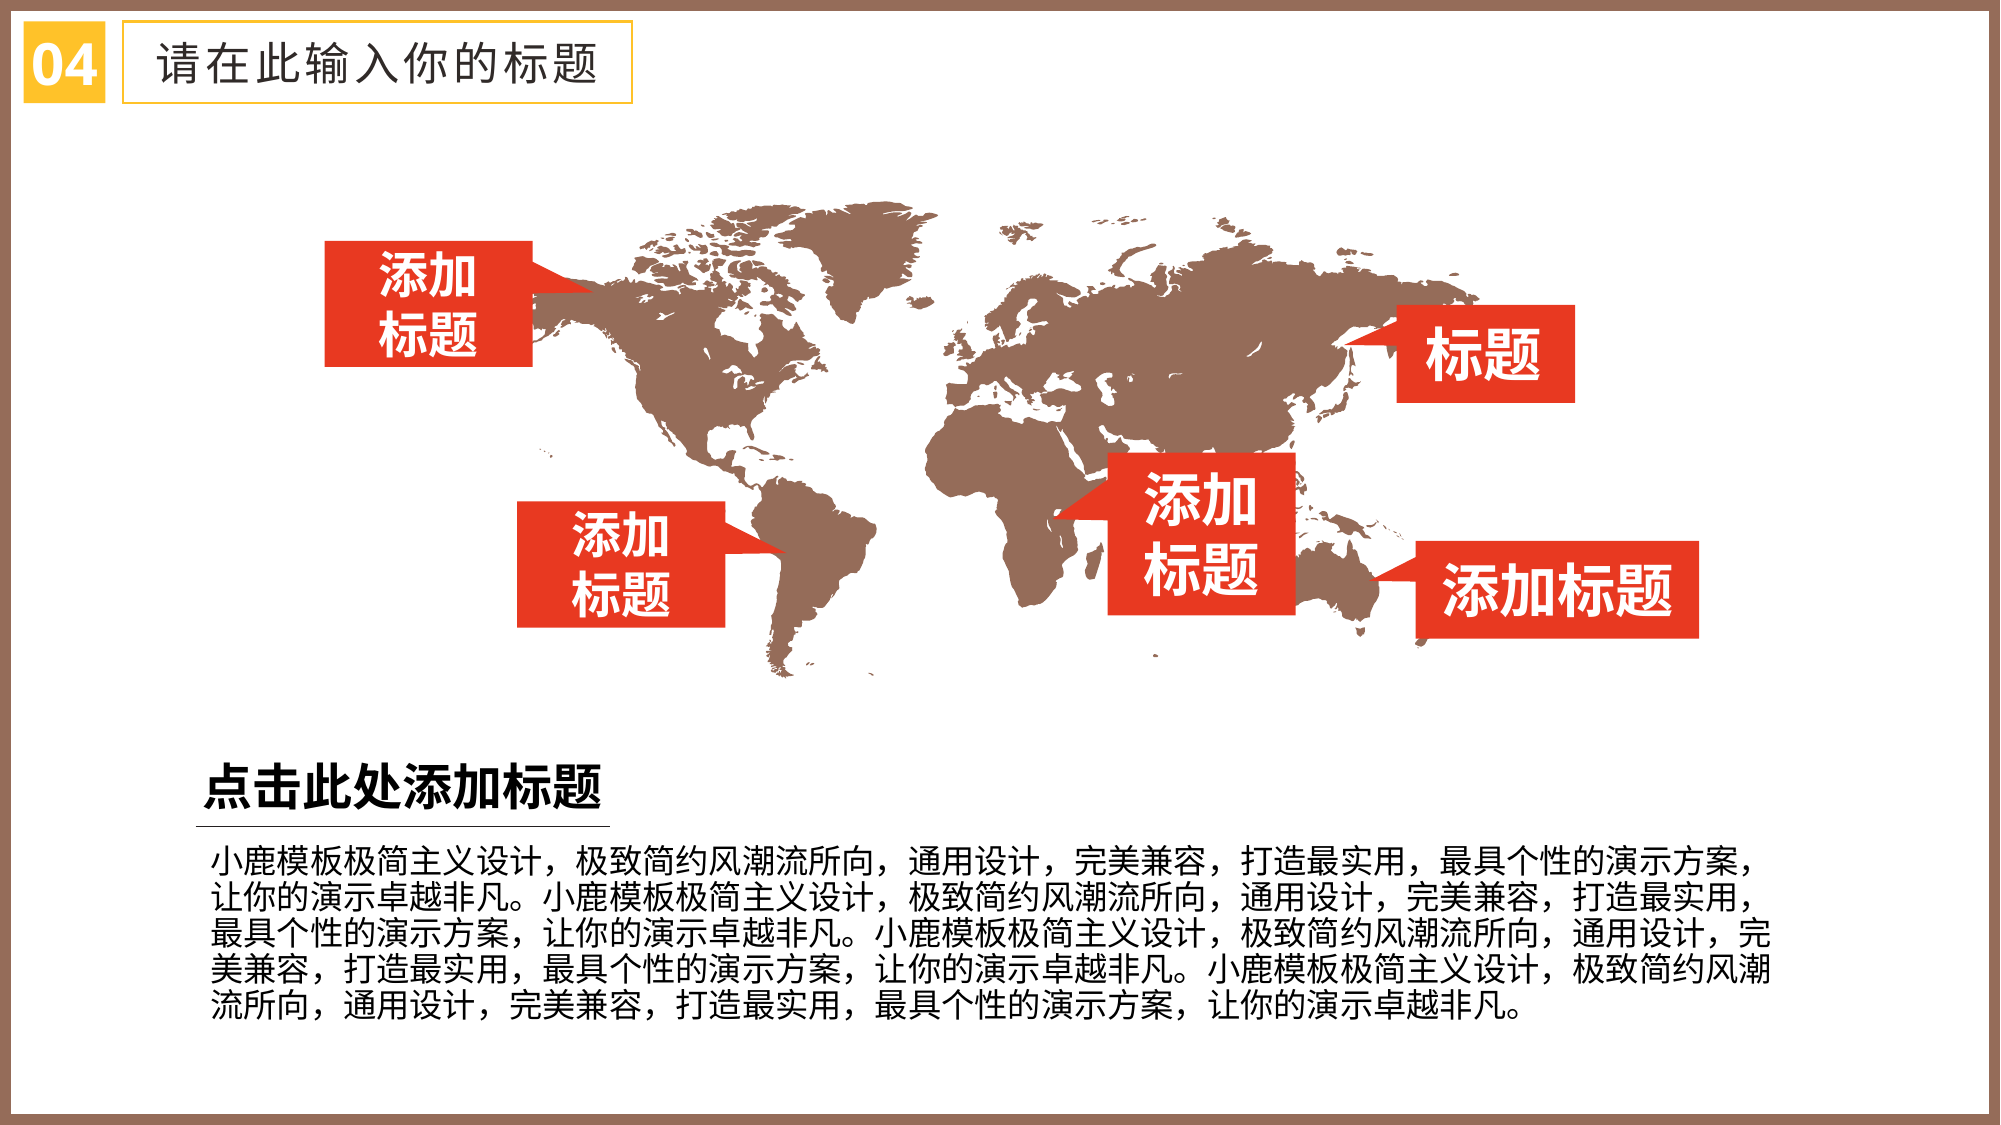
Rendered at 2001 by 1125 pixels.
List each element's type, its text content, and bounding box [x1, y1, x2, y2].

text_box [705, 232, 720, 241]
text_box [688, 243, 708, 255]
text_box [1355, 627, 1366, 637]
text_box [516, 500, 522, 629]
text_box [639, 239, 686, 258]
text_box [0, 0, 2000, 1125]
text_box [686, 228, 703, 238]
text_box 添加 标题 [329, 235, 529, 371]
text_box [1116, 215, 1139, 226]
text_box [1215, 217, 1236, 233]
text_box [660, 232, 677, 242]
text_box [1234, 228, 1252, 238]
text_box [1091, 219, 1109, 225]
text_box [529, 239, 595, 368]
text_box 标题 [1403, 311, 1564, 396]
text_box [1415, 640, 1428, 649]
text_box [999, 221, 1044, 245]
text_box [1297, 539, 1380, 622]
text_box 添加 标题 [522, 496, 721, 632]
text_box 添加 标题 [1116, 456, 1286, 611]
text_box 点击此处添加标题 [187, 748, 618, 823]
text_box [1368, 539, 1701, 640]
text_box 添加标题 [1425, 546, 1690, 632]
text_box [924, 239, 1480, 608]
text_box 请在此输入你的标题 [122, 20, 633, 104]
text_box [1343, 303, 1577, 404]
text_box [1049, 451, 1297, 617]
text_box [709, 201, 939, 324]
text_box 小鹿模板极简主义设计，极致简约风潮流所向，通用设计，完美兼容，打造最实用，最具个性的演示方案，让你的演示卓越非凡。小鹿模板极简主义设计，极致简约风潮流所向，通用设计，完美兼容，打造最实用，最具个性的演示方案，让你的演示卓越非凡。小鹿模板极简主义设计，极致简约风潮流所向，通用设计，完美兼容，打造最实用，最具个性的演示方案，让你的演示卓越非凡。小鹿模板极简主义设计，极致简约风潮流所向，通用设计，完美兼容，打造最实用，最具个性的演示方案，让你的演示卓越非凡。 [195, 837, 1810, 1032]
text_box 04 [23, 20, 106, 104]
text_box [323, 239, 329, 368]
text_box [721, 500, 788, 629]
text_box [534, 256, 877, 679]
